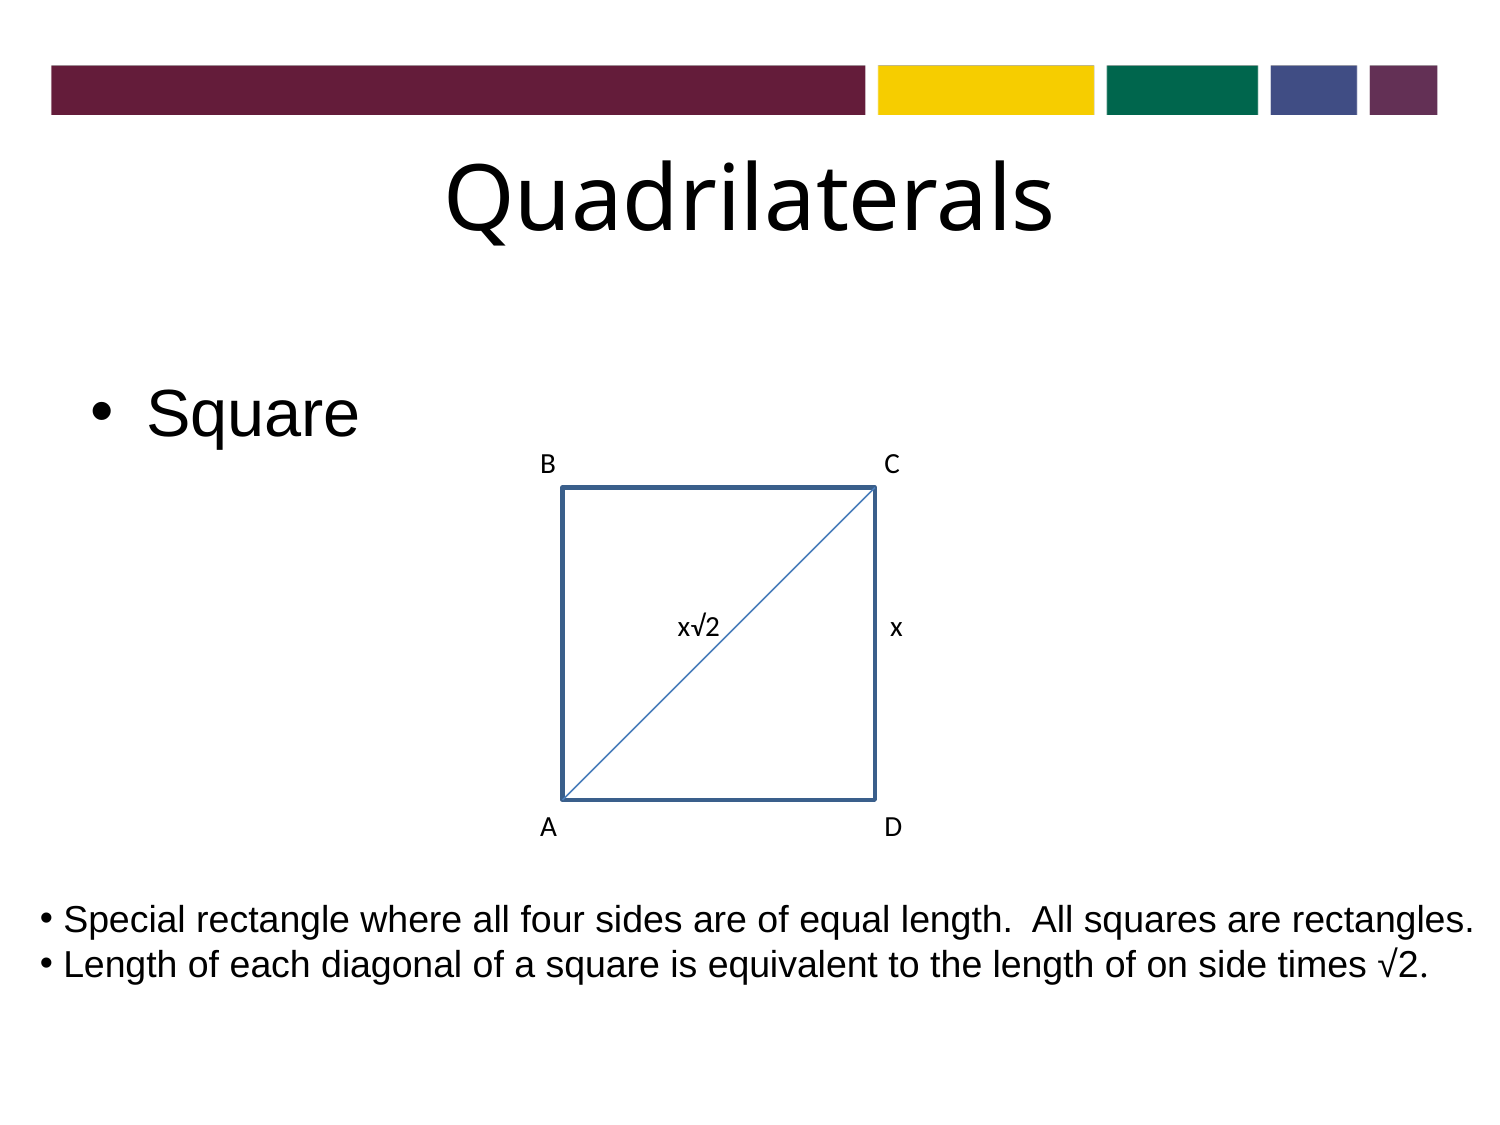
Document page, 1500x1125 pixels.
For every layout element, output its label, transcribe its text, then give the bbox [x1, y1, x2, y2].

picture [37, 49, 1438, 116]
text_box A [525, 799, 572, 850]
text_box B [525, 437, 572, 488]
text_box x [879, 599, 918, 650]
title Quadrilaterals [75, 123, 1425, 288]
list Square [75, 362, 1425, 458]
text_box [562, 487, 876, 801]
text_box Special rectangle where all four sides are of equal length. All squares are rectangles. Length of each diagonal of a square is equivalent to the length of on side times √2. [24, 887, 1500, 993]
text_box C [869, 437, 915, 488]
text_box D [869, 799, 918, 850]
